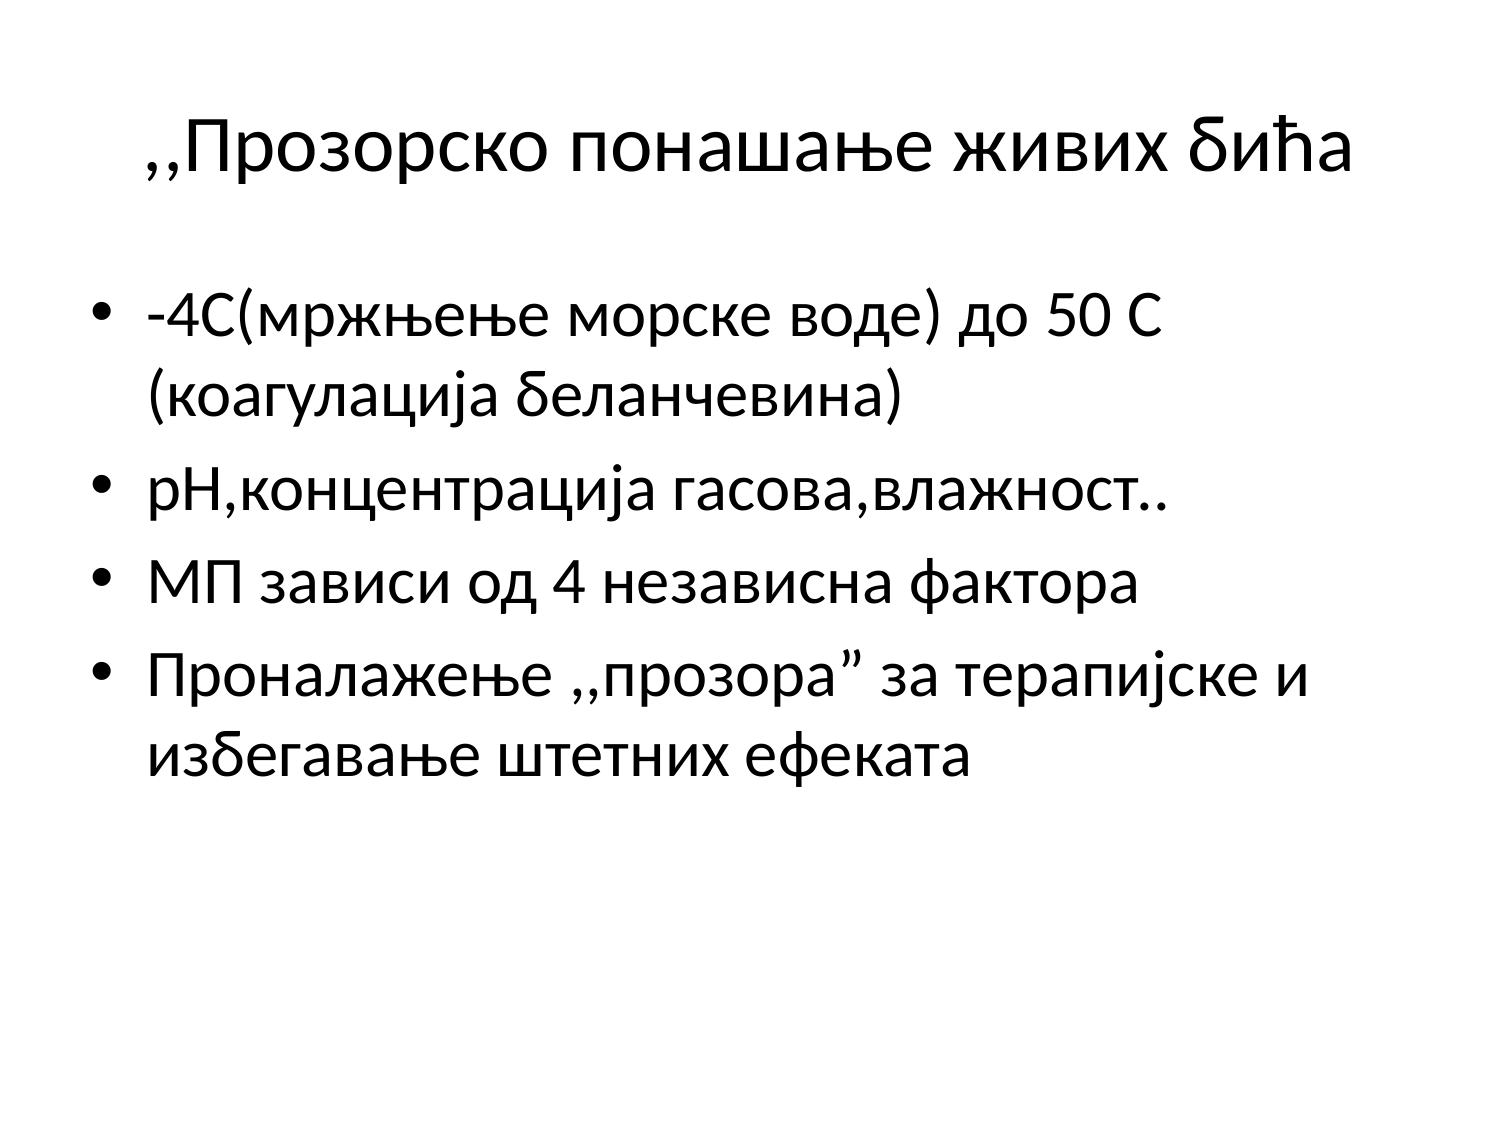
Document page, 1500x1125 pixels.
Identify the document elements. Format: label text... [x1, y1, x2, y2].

title ,,Прозорско понашање живих бића [75, 45, 1425, 233]
list -4С(мржњење морске воде) до 50 С (коагулација беланчевина) pH,концентрација гасова,влажност.. МП зависи од 4 независна фактора Проналажење ,,прозора” за терапијске и избегавање штетних ефеката [75, 262, 1425, 1005]
